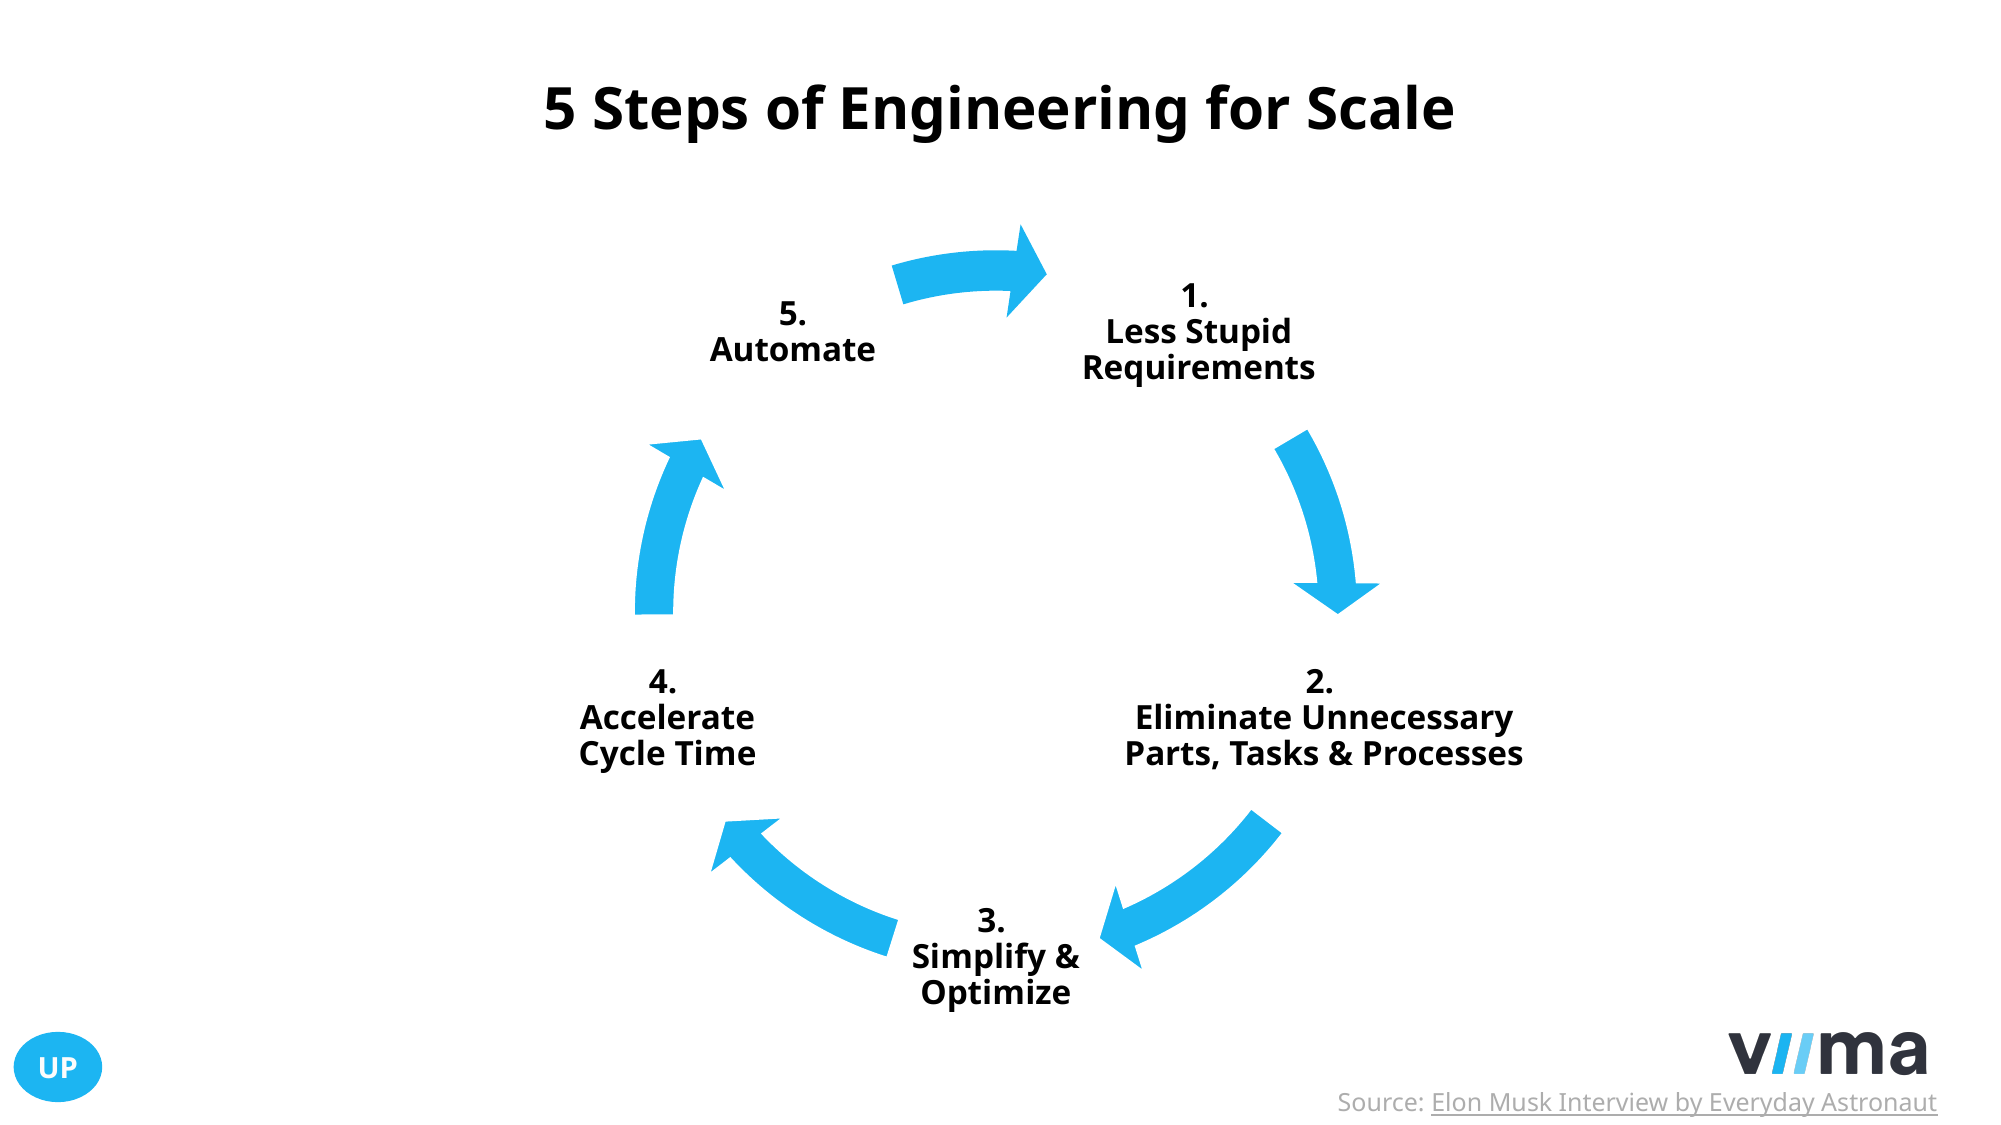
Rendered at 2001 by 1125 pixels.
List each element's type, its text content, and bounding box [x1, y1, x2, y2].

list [19, 223, 2000, 1062]
picture [1712, 1062, 1943, 1079]
text_box UP [13, 1050, 103, 1103]
text_box 5 Steps of Engineering for Scale [529, 63, 1471, 149]
text_box Source: Elon Musk Interview by Everyday Astronaut [1323, 1079, 1953, 1125]
